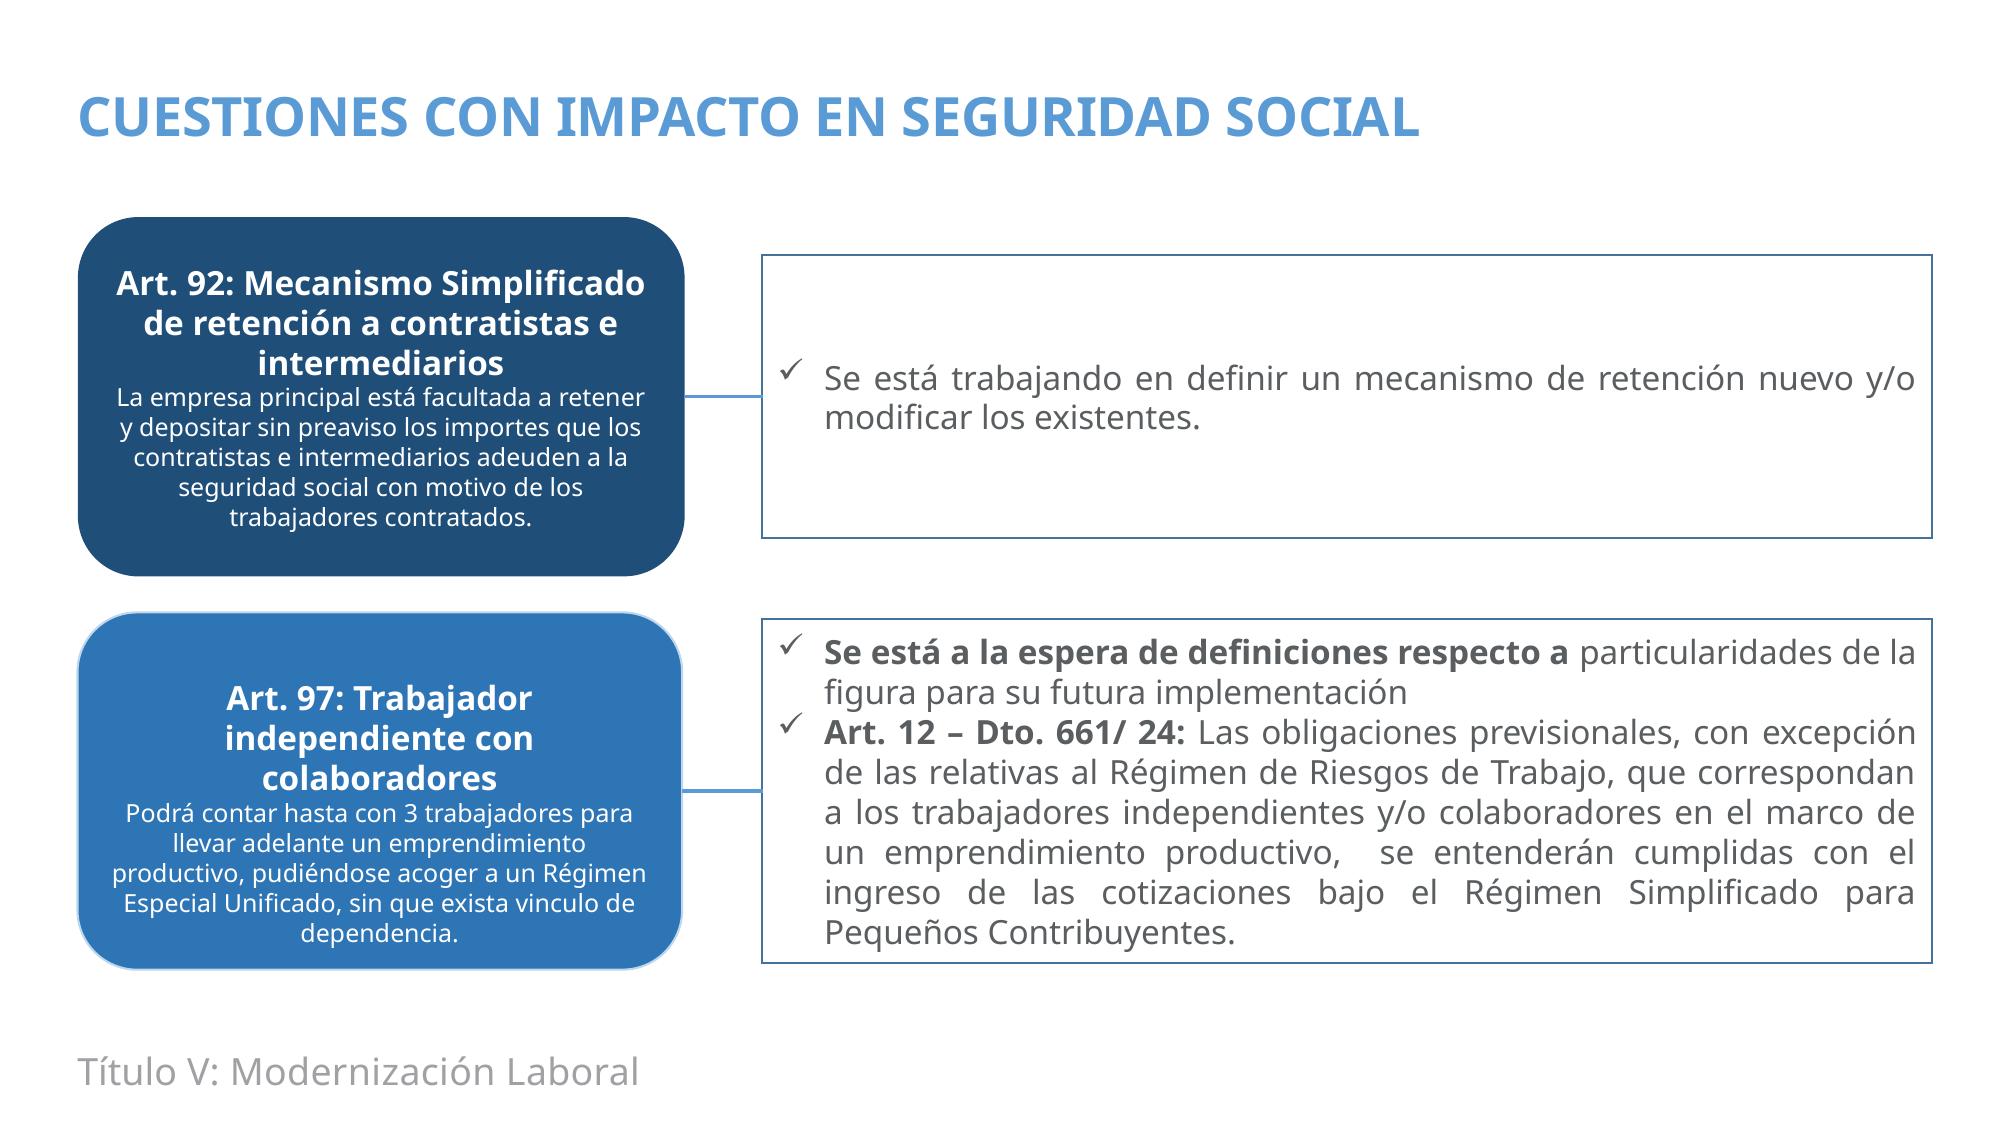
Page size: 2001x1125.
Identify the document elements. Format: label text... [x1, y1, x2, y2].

text_box Se está a la espera de definiciones respecto a particularidades de la figura para su futura implementación Art. 12 – Dto. 661/ 24: Las obligaciones previsionales, con excepción de las relativas al Régimen de Riesgos de Trabajo, que correspondan a los trabajadores independientes y/o colaboradores en el marco de un emprendimiento productivo, se entenderán cumplidas con el ingreso de las cotizaciones bajo el Régimen Simplificado para Pequeños Contribuyentes. [761, 618, 1933, 964]
text_box Art. 97: Trabajador independiente con colaboradores Podrá contar hasta con 3 trabajadores para llevar adelante un emprendimiento productivo, pudiéndose acoger a un Régimen Especial Unificado, sin que exista vinculo de dependencia. [76, 611, 684, 971]
text_box Se está trabajando en definir un mecanismo de retención nuevo y/o modificar los existentes. [761, 254, 1933, 539]
text_box CUESTIONES CON IMPACTO EN SEGURIDAD SOCIAL [77, 84, 1613, 148]
text_box Art. 92: Mecanismo Simplificado de retención a contratistas e intermediarios La empresa principal está facultada a retener y depositar sin preaviso los importes que los contratistas e intermediarios adeuden a la seguridad social con motivo de los trabajadores contratados. [77, 217, 685, 577]
text_box Título V: Modernización Laboral [77, 1054, 1073, 1093]
